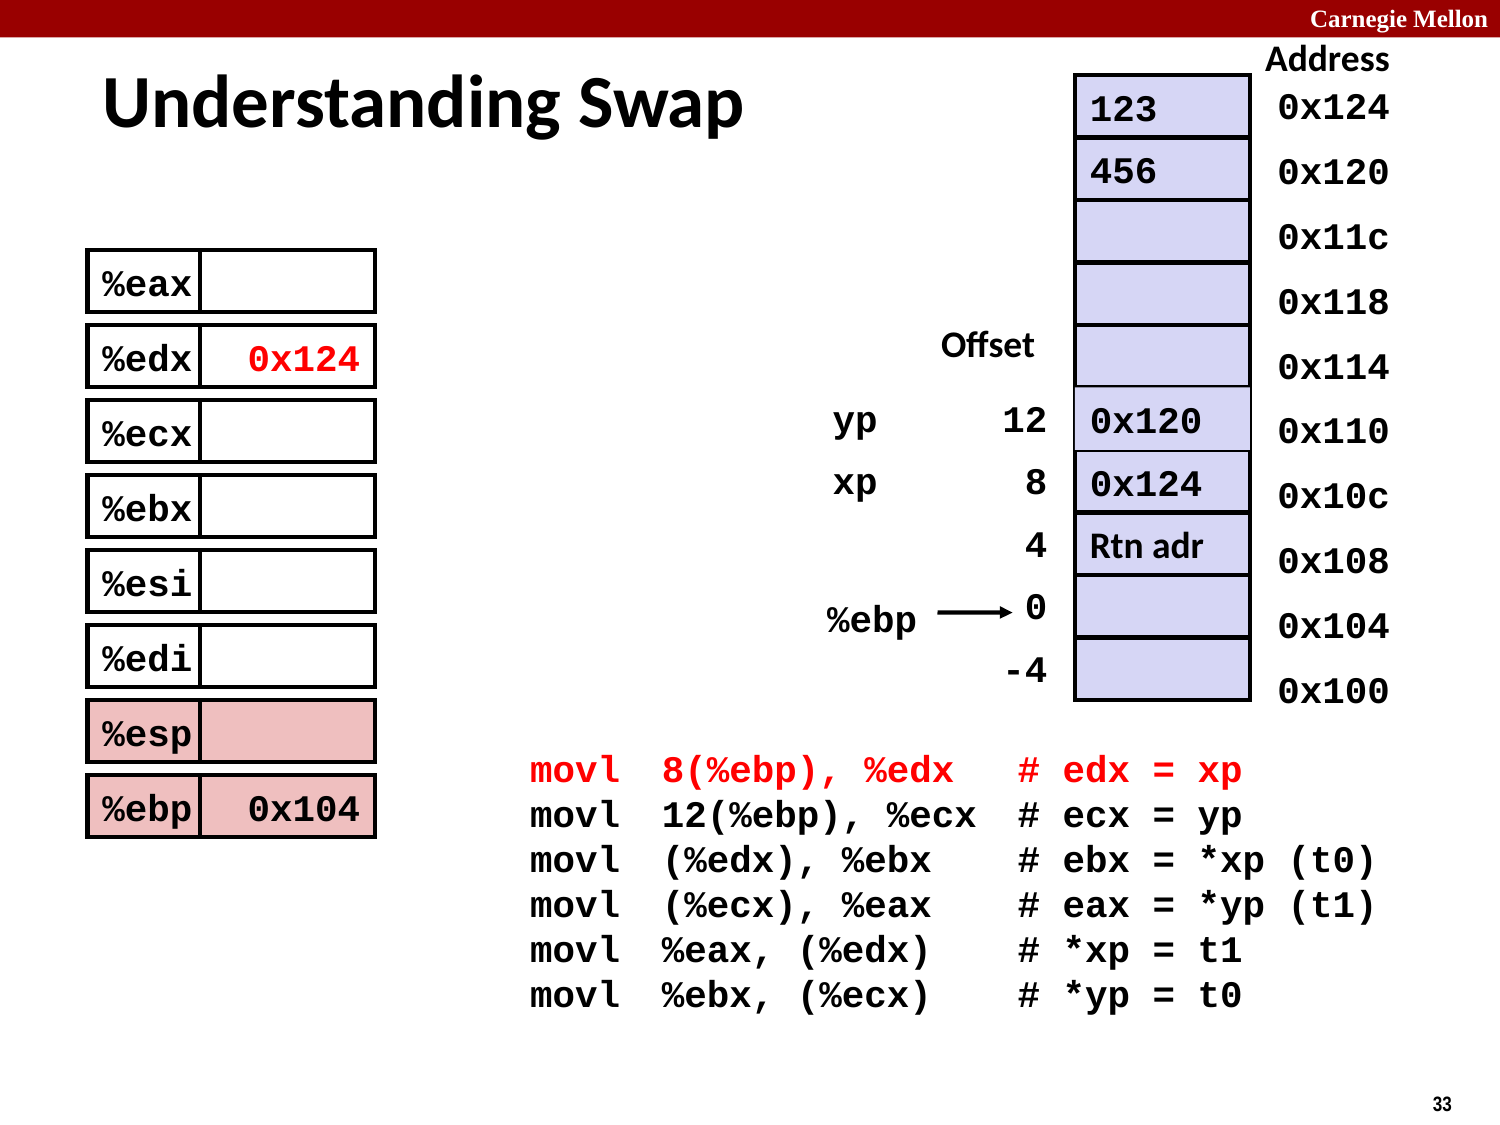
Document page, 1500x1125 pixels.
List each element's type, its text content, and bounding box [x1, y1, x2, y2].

text_box %ebp [812, 587, 933, 648]
text_box 0x124 [1074, 450, 1250, 512]
text_box 0x114 [1262, 334, 1463, 395]
text_box 0x104 [1262, 593, 1463, 654]
text_box movl 8(%ebp), %edx # edx = xp movl 12(%ebp), %ecx # ecx = yp movl (%edx), %ebx # ebx = *xp (t0) movl (%ecx), %eax # eax = *yp (t1) movl %eax, (%edx) # *xp = t1 movl %ebx, (%ecx) # *yp = t0 [449, 737, 1425, 1022]
text_box 0x108 [1262, 528, 1463, 589]
text_box 0x124 [204, 324, 375, 388]
text_box 0x124 [1262, 74, 1463, 135]
text_box 0x118 [1262, 269, 1463, 330]
text_box 0x11c [1262, 204, 1463, 265]
text_box 4 [987, 512, 1085, 573]
text_box 456 [1074, 137, 1250, 199]
text_box [204, 399, 375, 463]
text_box [201, 249, 375, 313]
text_box 0x110 [1262, 399, 1463, 459]
text_box 0 [987, 574, 1085, 635]
text_box 0x100 [1262, 658, 1463, 719]
text_box [1074, 574, 1250, 637]
text_box [204, 624, 375, 688]
text_box [204, 474, 375, 538]
text_box Offset [926, 312, 1050, 373]
text_box 8 [987, 449, 1085, 510]
text_box 0x120 [1262, 139, 1463, 200]
text_box -4 [987, 637, 1085, 698]
text_box [1074, 637, 1250, 700]
text_box 0x10c [1262, 463, 1463, 524]
text_box [1074, 324, 1250, 387]
text_box [204, 699, 375, 763]
text_box Rtn adr [1074, 512, 1250, 574]
text_box 12 [987, 387, 1074, 448]
title Understanding Swap [87, 49, 1134, 145]
text_box [1074, 262, 1250, 324]
text_box xp [825, 449, 933, 510]
text_box Address [1250, 26, 1405, 87]
text_box 0x120 [1074, 387, 1250, 450]
text_box [1074, 199, 1250, 262]
text_box yp [825, 387, 933, 448]
text_box [204, 549, 375, 613]
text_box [87, 249, 201, 838]
text_box 0x104 [204, 774, 375, 838]
text_box 123 [1074, 74, 1250, 137]
